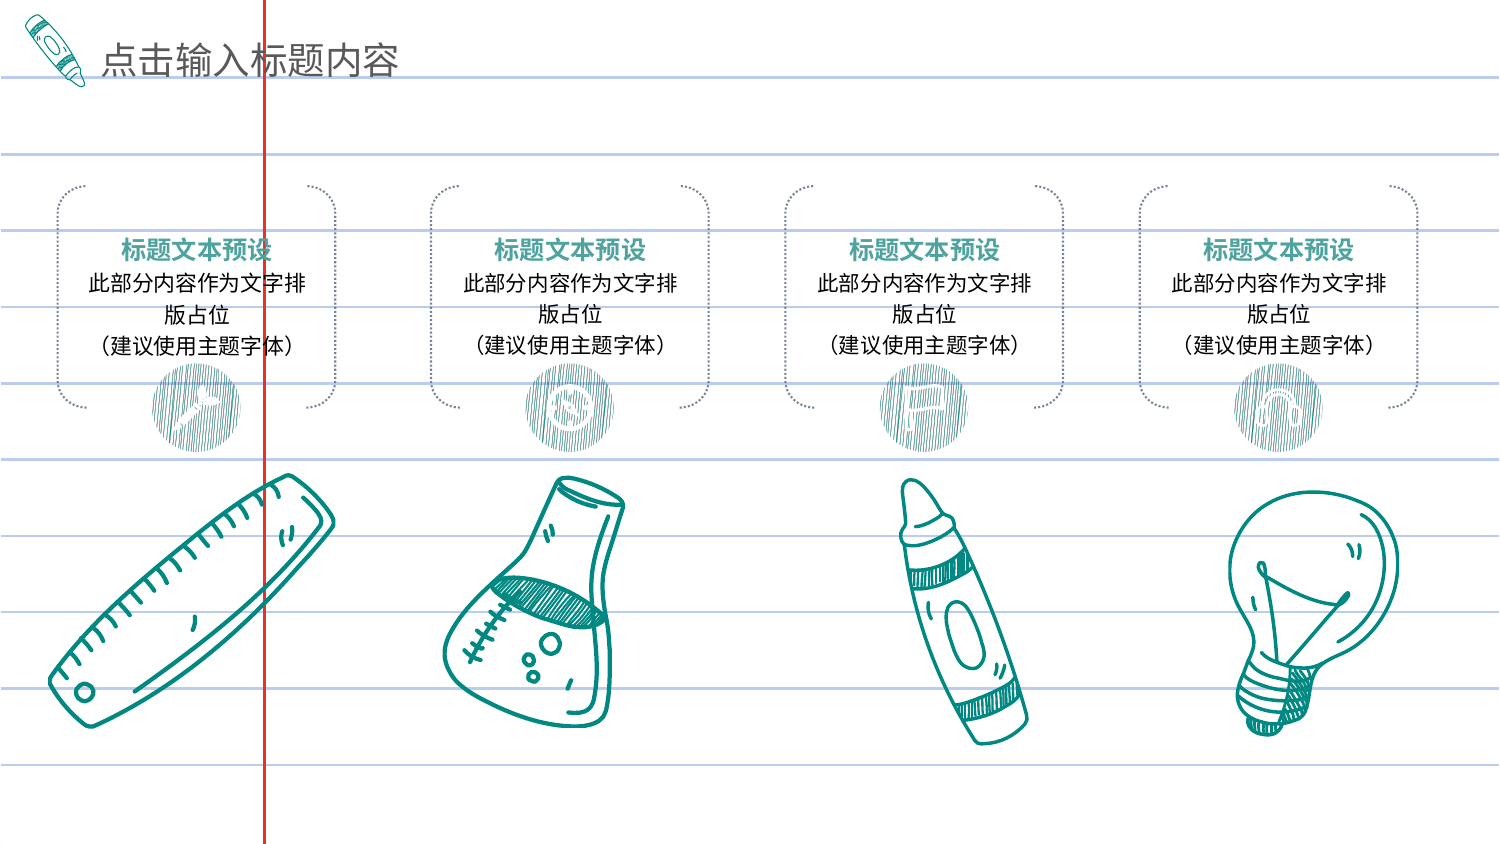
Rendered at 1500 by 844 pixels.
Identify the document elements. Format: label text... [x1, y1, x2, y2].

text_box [785, 366, 874, 408]
picture [442, 475, 627, 729]
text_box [1139, 185, 1418, 233]
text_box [525, 367, 615, 453]
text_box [879, 367, 969, 453]
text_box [57, 365, 146, 408]
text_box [1139, 365, 1228, 408]
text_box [430, 365, 519, 408]
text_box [785, 234, 1064, 359]
picture [33, 10, 76, 95]
text_box 点击输入标题内容 [100, 28, 450, 91]
picture [47, 473, 336, 731]
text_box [1140, 234, 1419, 359]
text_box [1233, 367, 1323, 453]
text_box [619, 366, 709, 408]
picture [1228, 490, 1400, 737]
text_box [430, 185, 709, 233]
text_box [1327, 366, 1418, 408]
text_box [58, 234, 337, 359]
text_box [245, 366, 336, 408]
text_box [973, 366, 1064, 408]
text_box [785, 185, 1064, 233]
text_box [57, 185, 336, 233]
picture [898, 478, 1030, 746]
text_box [151, 367, 241, 453]
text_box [431, 234, 710, 359]
